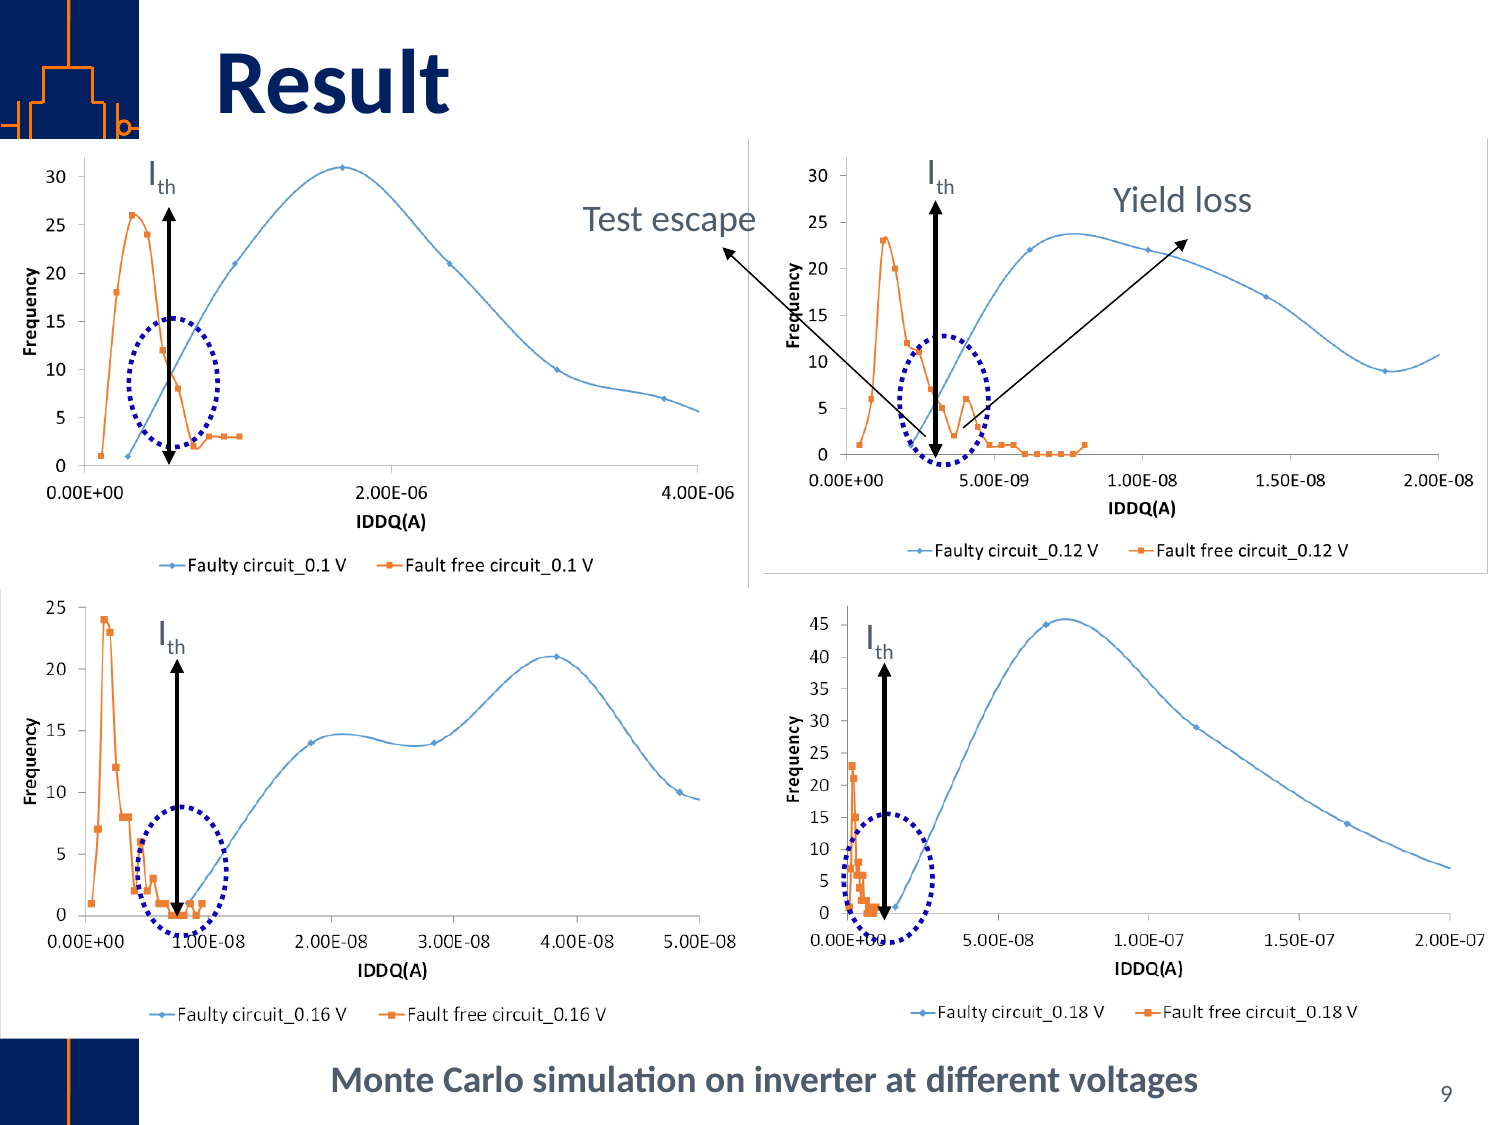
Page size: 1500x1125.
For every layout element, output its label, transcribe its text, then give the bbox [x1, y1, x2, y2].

title Result [200, 13, 1388, 137]
picture [764, 586, 1500, 1038]
picture [764, 138, 1488, 575]
picture [0, 138, 751, 1040]
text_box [128, 139, 1325, 943]
slide_number 9 [1425, 1062, 1488, 1123]
text_box Monte Carlo simulation on inverter at different voltages [64, 1047, 1465, 1108]
